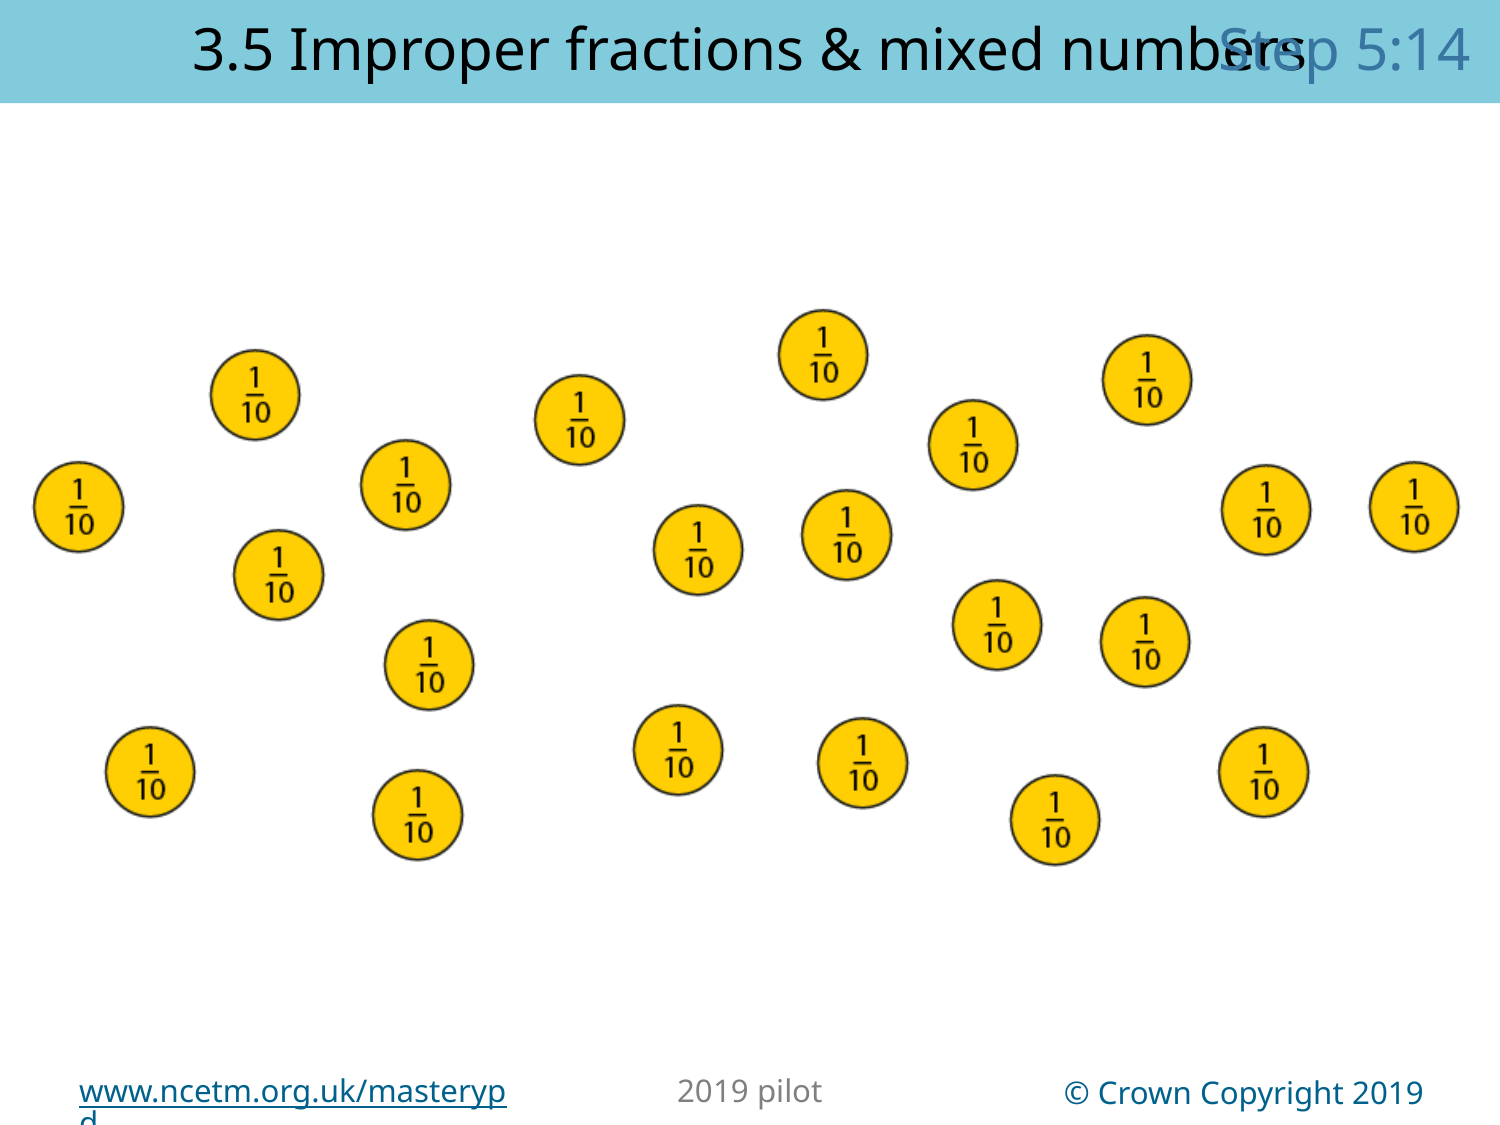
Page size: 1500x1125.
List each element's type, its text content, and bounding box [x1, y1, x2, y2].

picture [800, 703, 918, 834]
picture [517, 360, 635, 491]
picture [355, 755, 473, 886]
picture [761, 295, 878, 426]
picture [1201, 712, 1319, 843]
picture [1204, 450, 1321, 581]
picture [88, 712, 205, 843]
picture [636, 490, 753, 621]
picture [193, 335, 310, 466]
picture [16, 447, 134, 578]
picture [911, 385, 1028, 516]
picture [367, 605, 484, 736]
list Step 5:14 [0, 0, 1500, 104]
picture [993, 760, 1110, 891]
picture [1352, 447, 1469, 578]
picture [1085, 320, 1202, 451]
picture [935, 565, 1052, 696]
picture [343, 425, 461, 556]
picture [1083, 582, 1200, 713]
picture [216, 515, 334, 646]
picture [616, 690, 733, 821]
picture [784, 475, 902, 606]
